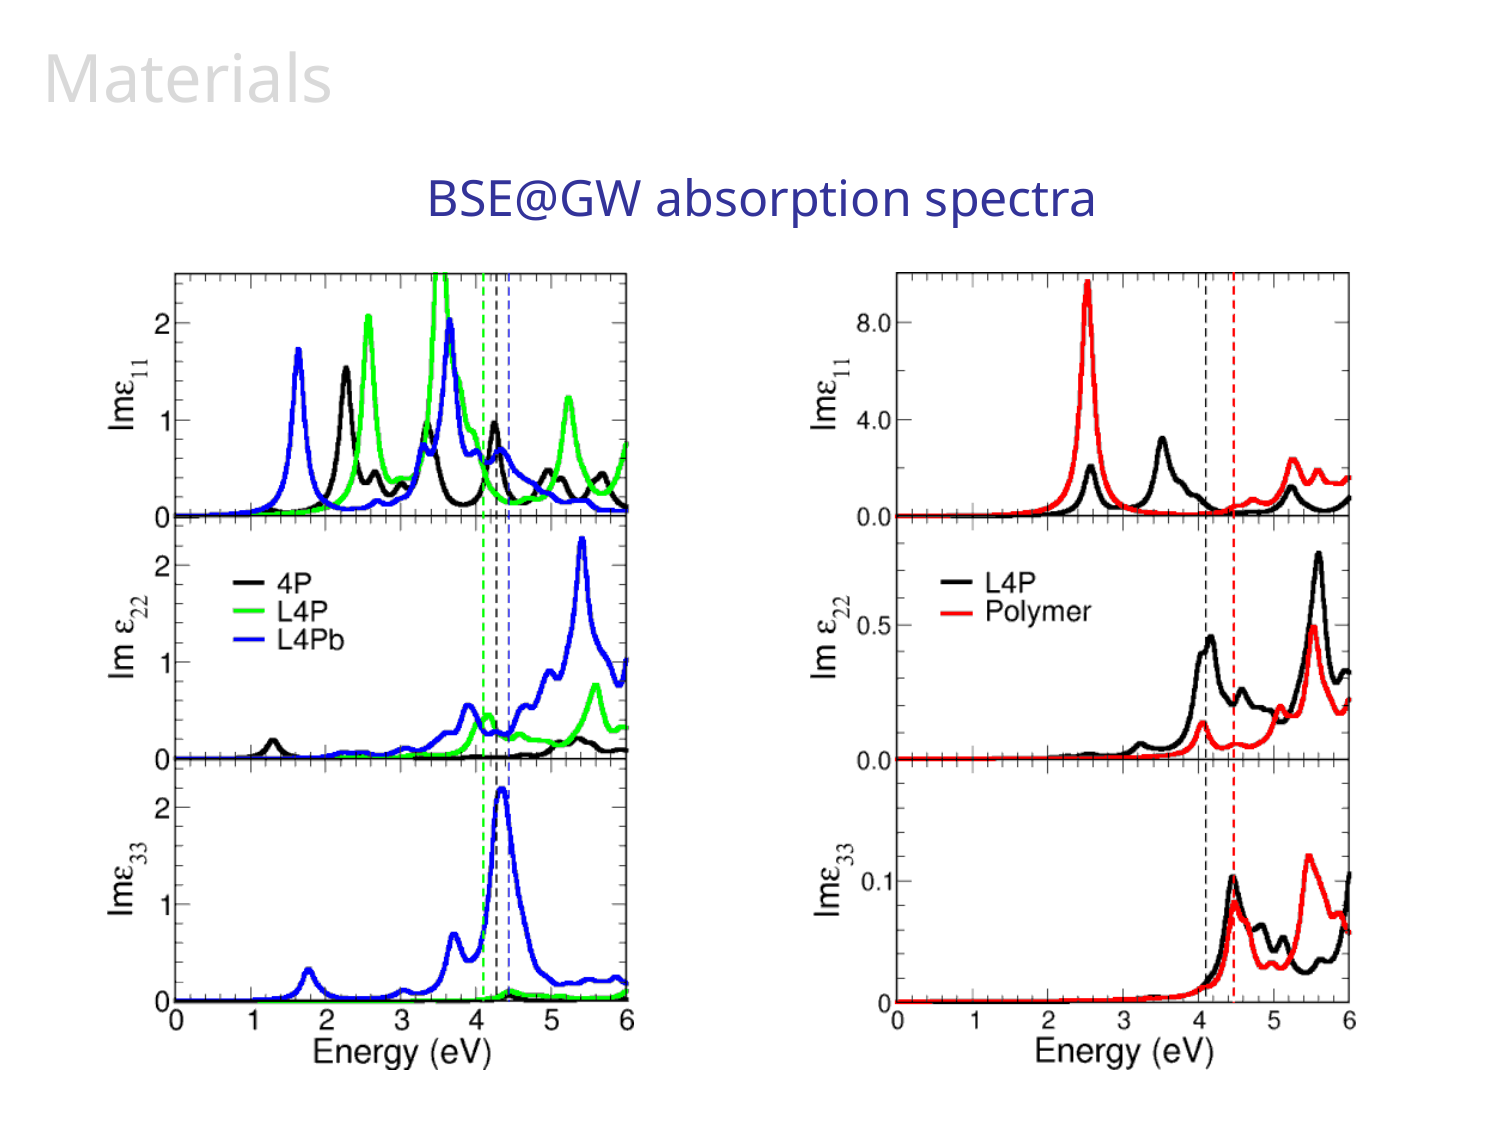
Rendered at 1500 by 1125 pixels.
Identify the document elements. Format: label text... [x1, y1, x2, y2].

picture [810, 271, 1356, 1070]
list Materials [27, 28, 1471, 137]
text_box BSE@GW absorption spectra [382, 158, 1114, 234]
picture [107, 271, 634, 1070]
